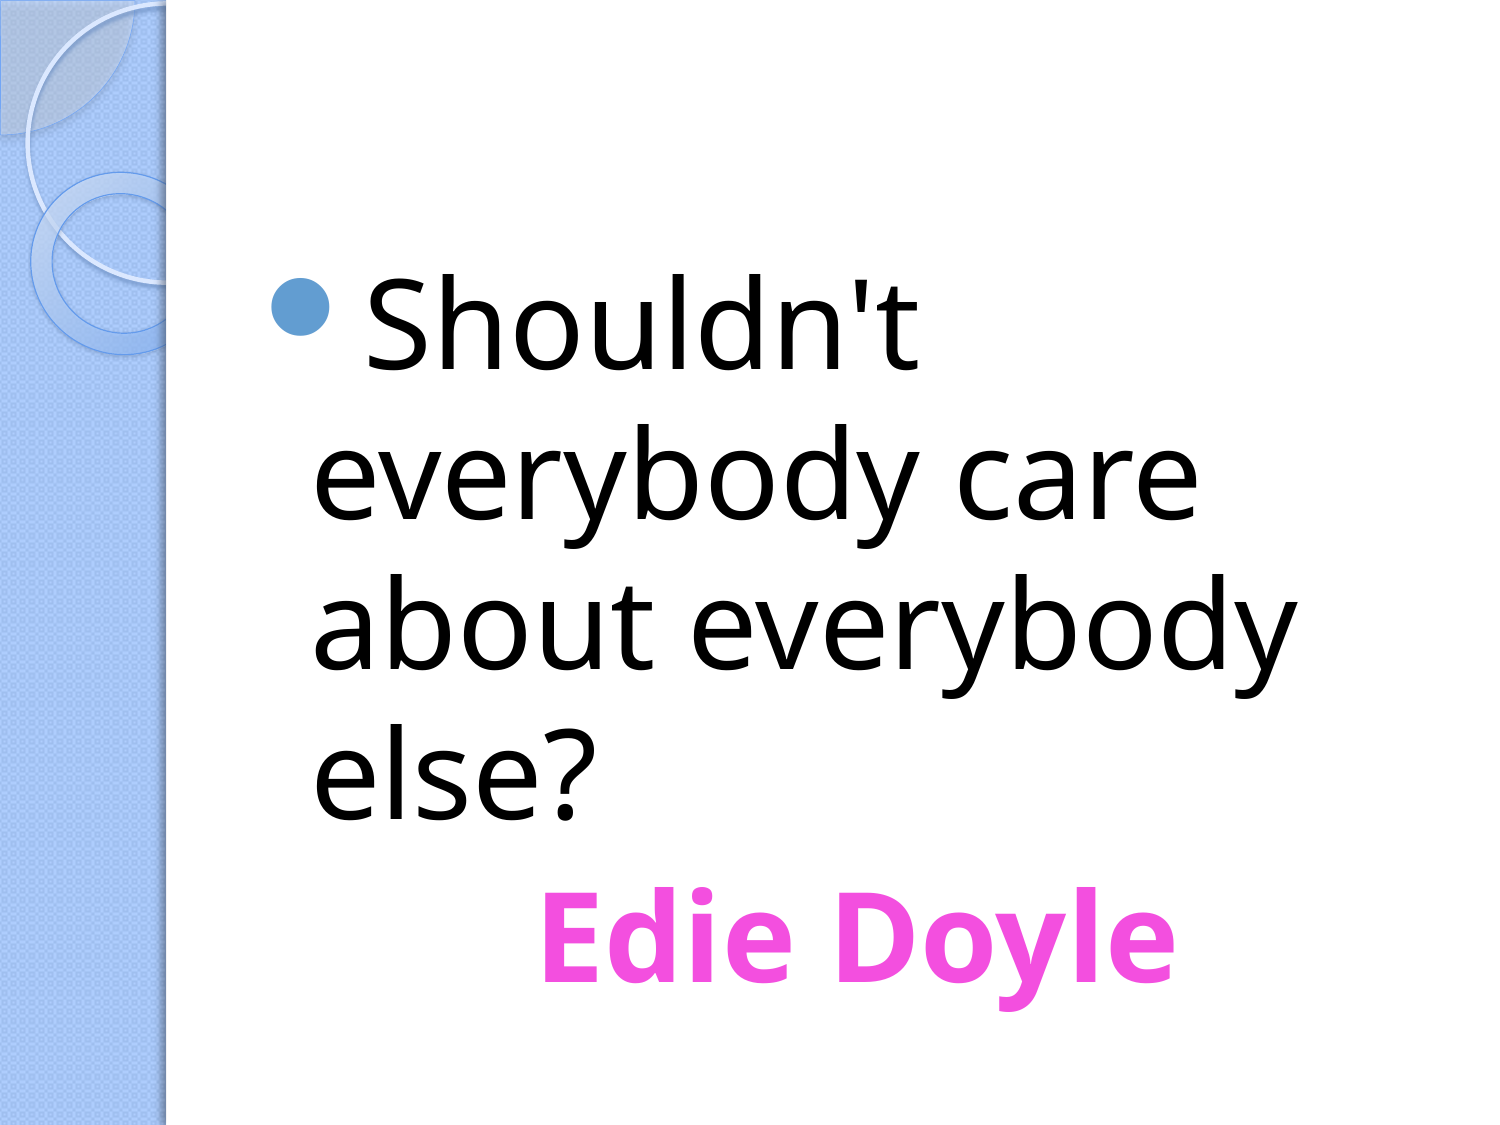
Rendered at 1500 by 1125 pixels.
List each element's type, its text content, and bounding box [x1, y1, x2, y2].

list Shouldn't everybody care about everybody else? Edie Doyle [235, 237, 1466, 1025]
